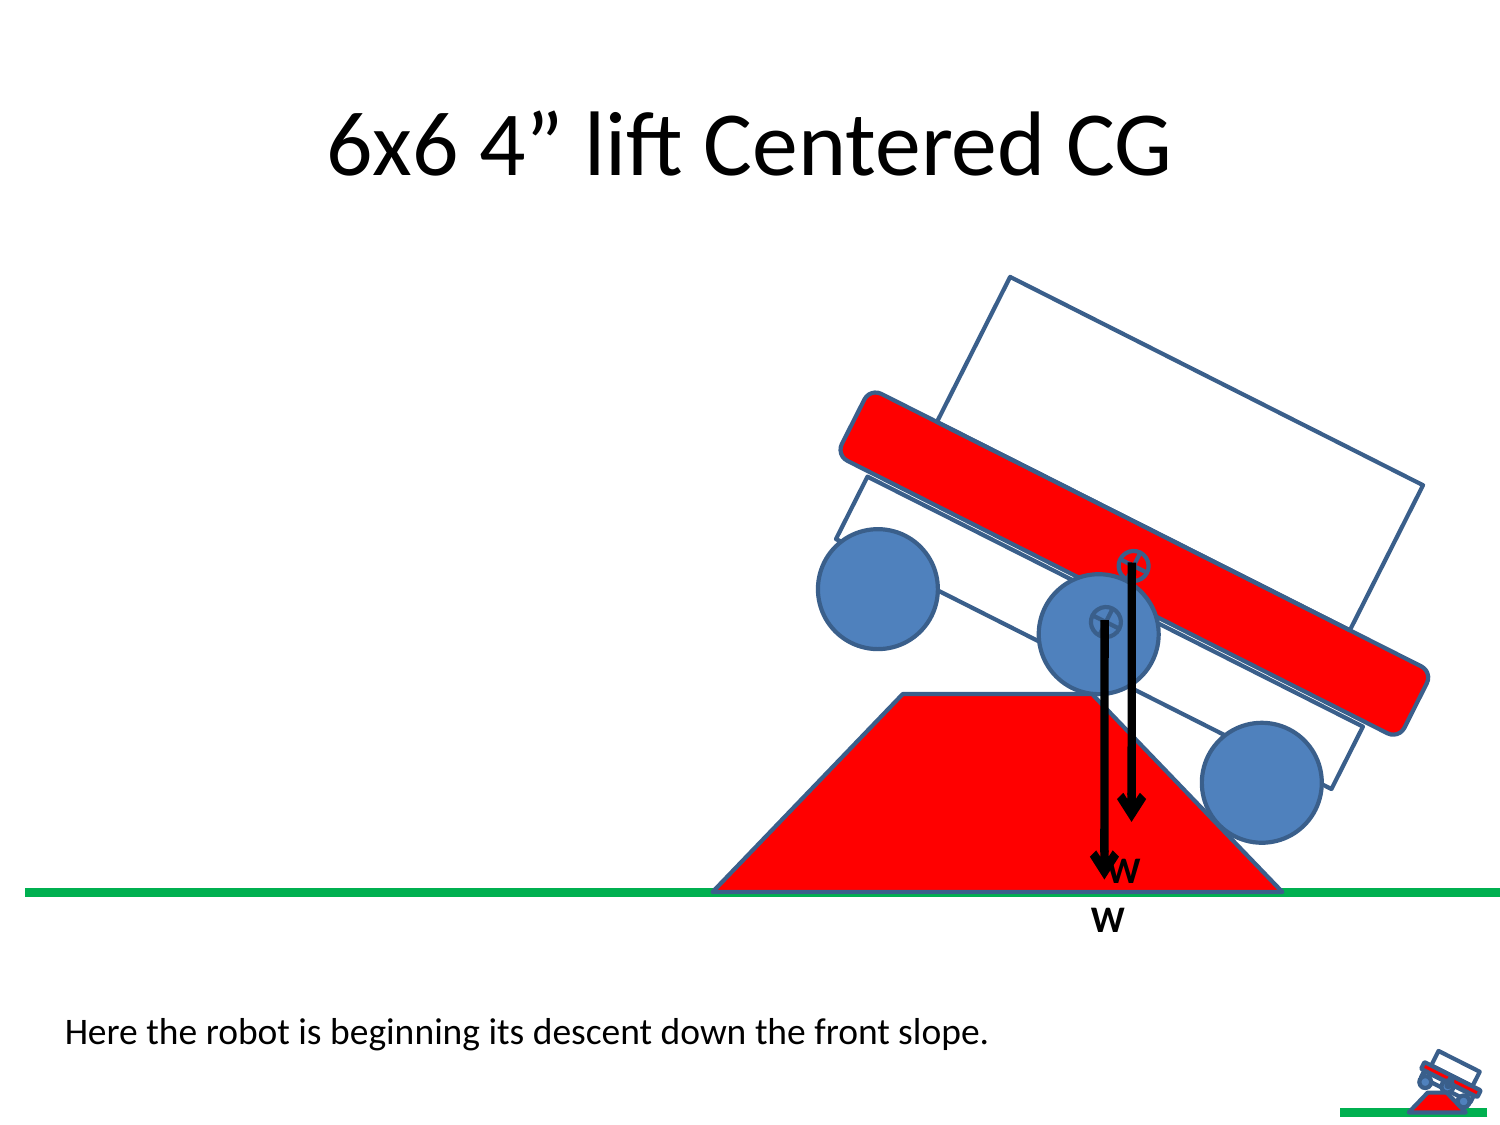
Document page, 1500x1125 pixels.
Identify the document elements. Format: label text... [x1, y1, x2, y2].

text_box [1171, 773, 1285, 891]
title 6x6 4” lift Centered CG [75, 45, 1425, 233]
text_box Here the robot is beginning its descent down the front slope. [50, 999, 1500, 1060]
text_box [819, 363, 1450, 763]
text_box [1063, 619, 1152, 972]
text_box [1339, 1059, 1488, 1113]
text_box [710, 769, 1058, 891]
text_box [1079, 562, 1168, 924]
